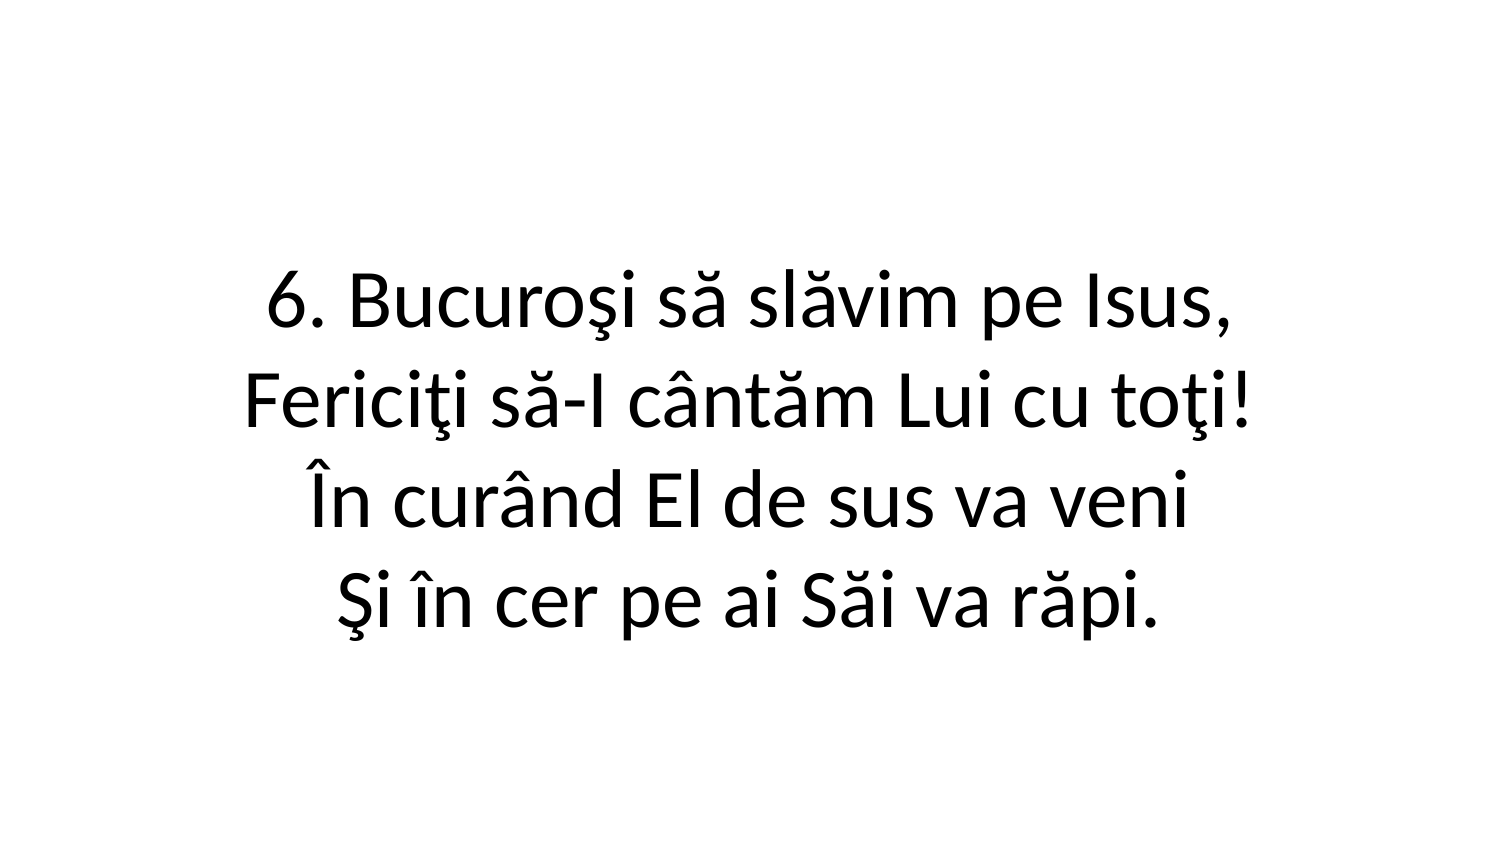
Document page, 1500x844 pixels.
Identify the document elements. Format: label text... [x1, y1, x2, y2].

text_box 6. Bucuroşi să slăvim pe Isus, Fericiţi să-I cântăm Lui cu toţi! În curând El de sus va veni Şi în cer pe ai Săi va răpi. [228, 192, 1272, 652]
